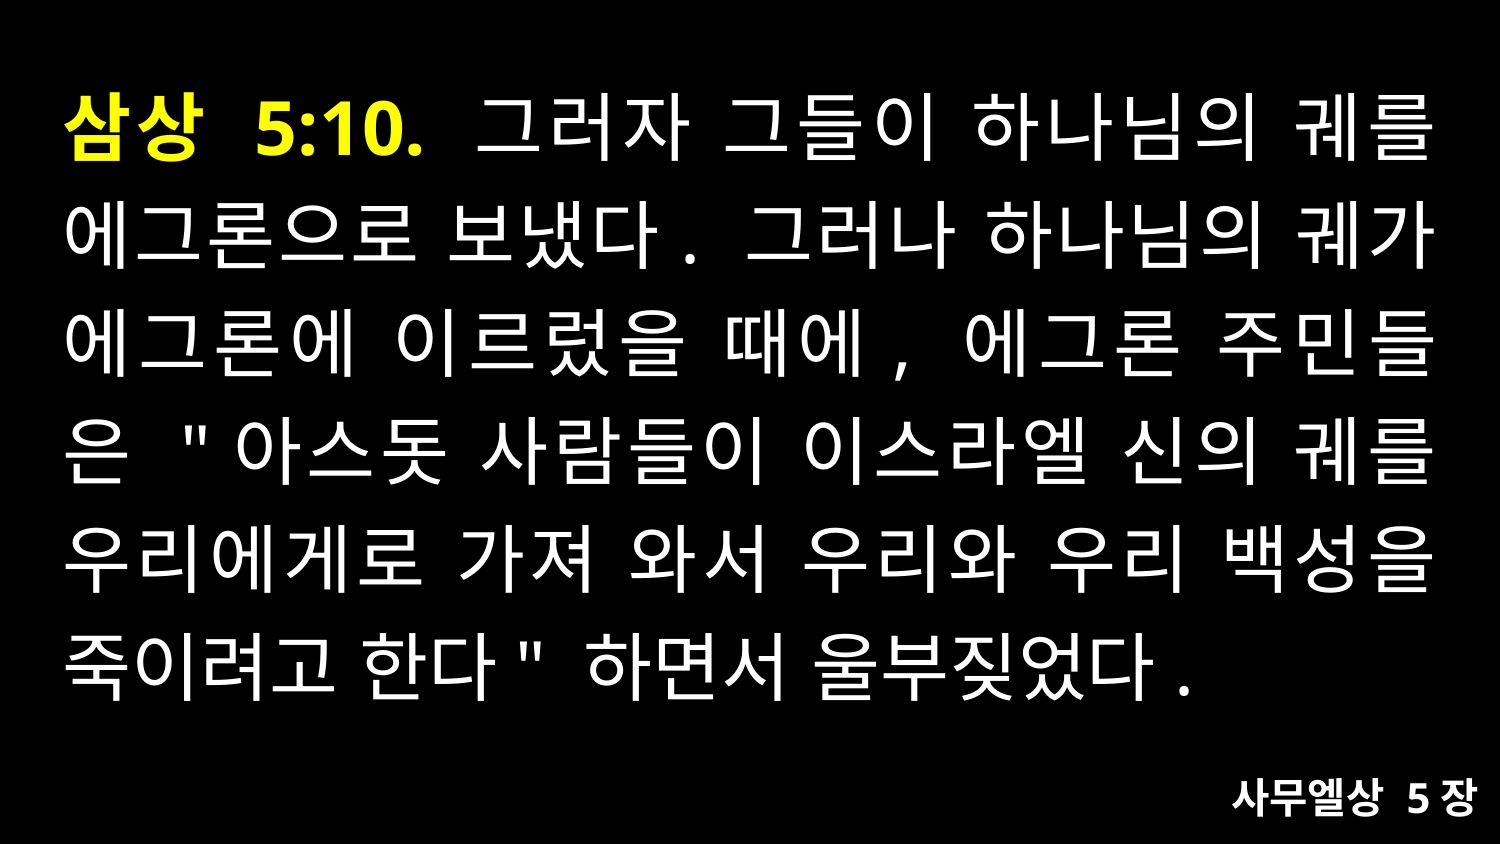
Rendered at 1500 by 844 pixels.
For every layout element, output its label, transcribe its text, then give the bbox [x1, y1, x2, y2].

subtitle 사무엘상 5장 [916, 770, 1500, 844]
title 삼상 5:10. 그러자 그들이 하나님의 궤를 에그론으로 보냈다. 그러나 하나님의 궤가 에그론에 이르렀을 때에, 에그론 주민들은 "아스돗 사람들이 이스라엘 신의 궤를 우리에게로 가져 와서 우리와 우리 백성을 죽이려고 한다" 하면서 울부짖었다. [0, 0, 1500, 844]
